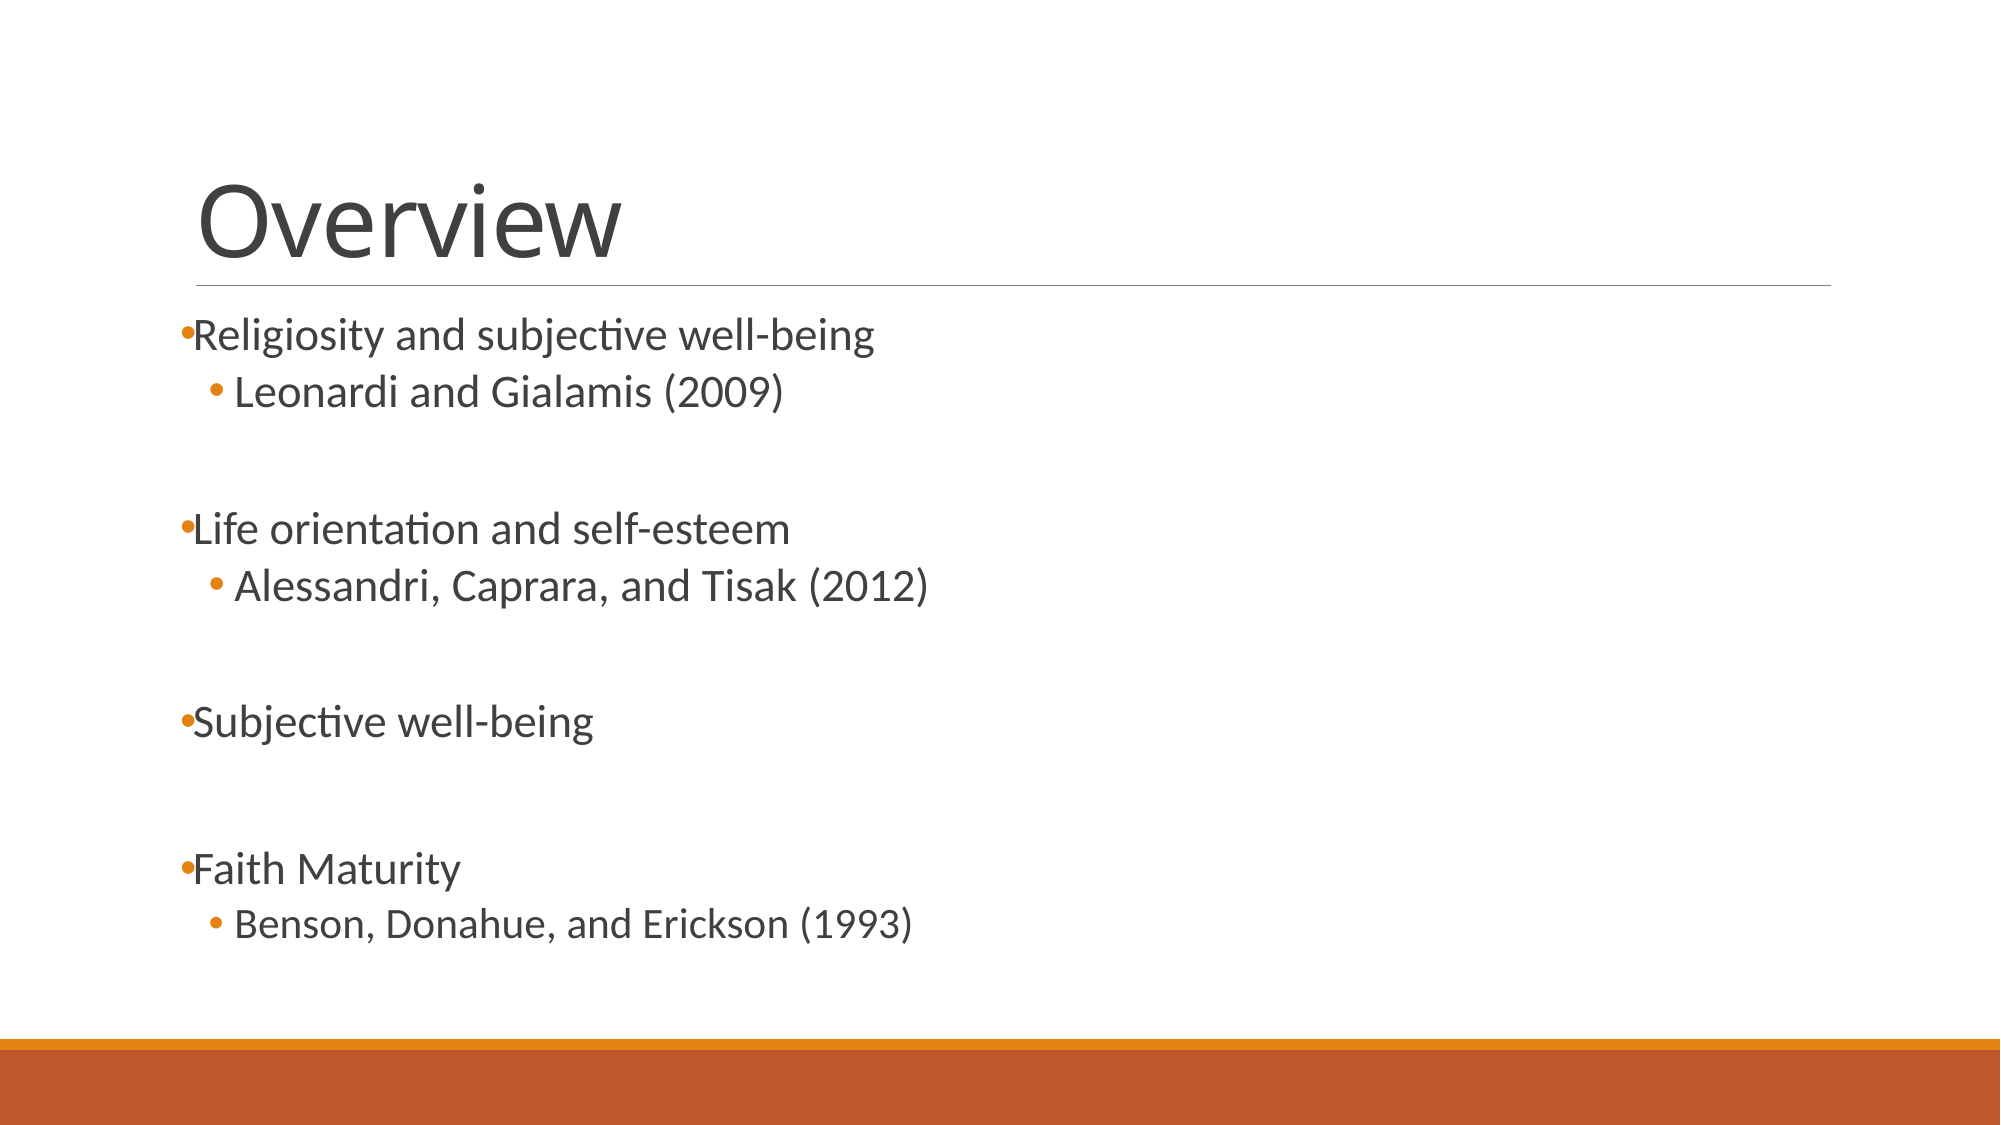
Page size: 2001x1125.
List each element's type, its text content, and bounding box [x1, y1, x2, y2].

list Religiosity and subjective well-being Leonardi and Gialamis (2009) Life orientation and self-esteem Alessandri, Caprara, and Tisak (2012) Subjective well-being Faith Maturity Benson, Donahue, and Erickson (1993) [180, 302, 1830, 963]
title Overview [180, 47, 1830, 285]
